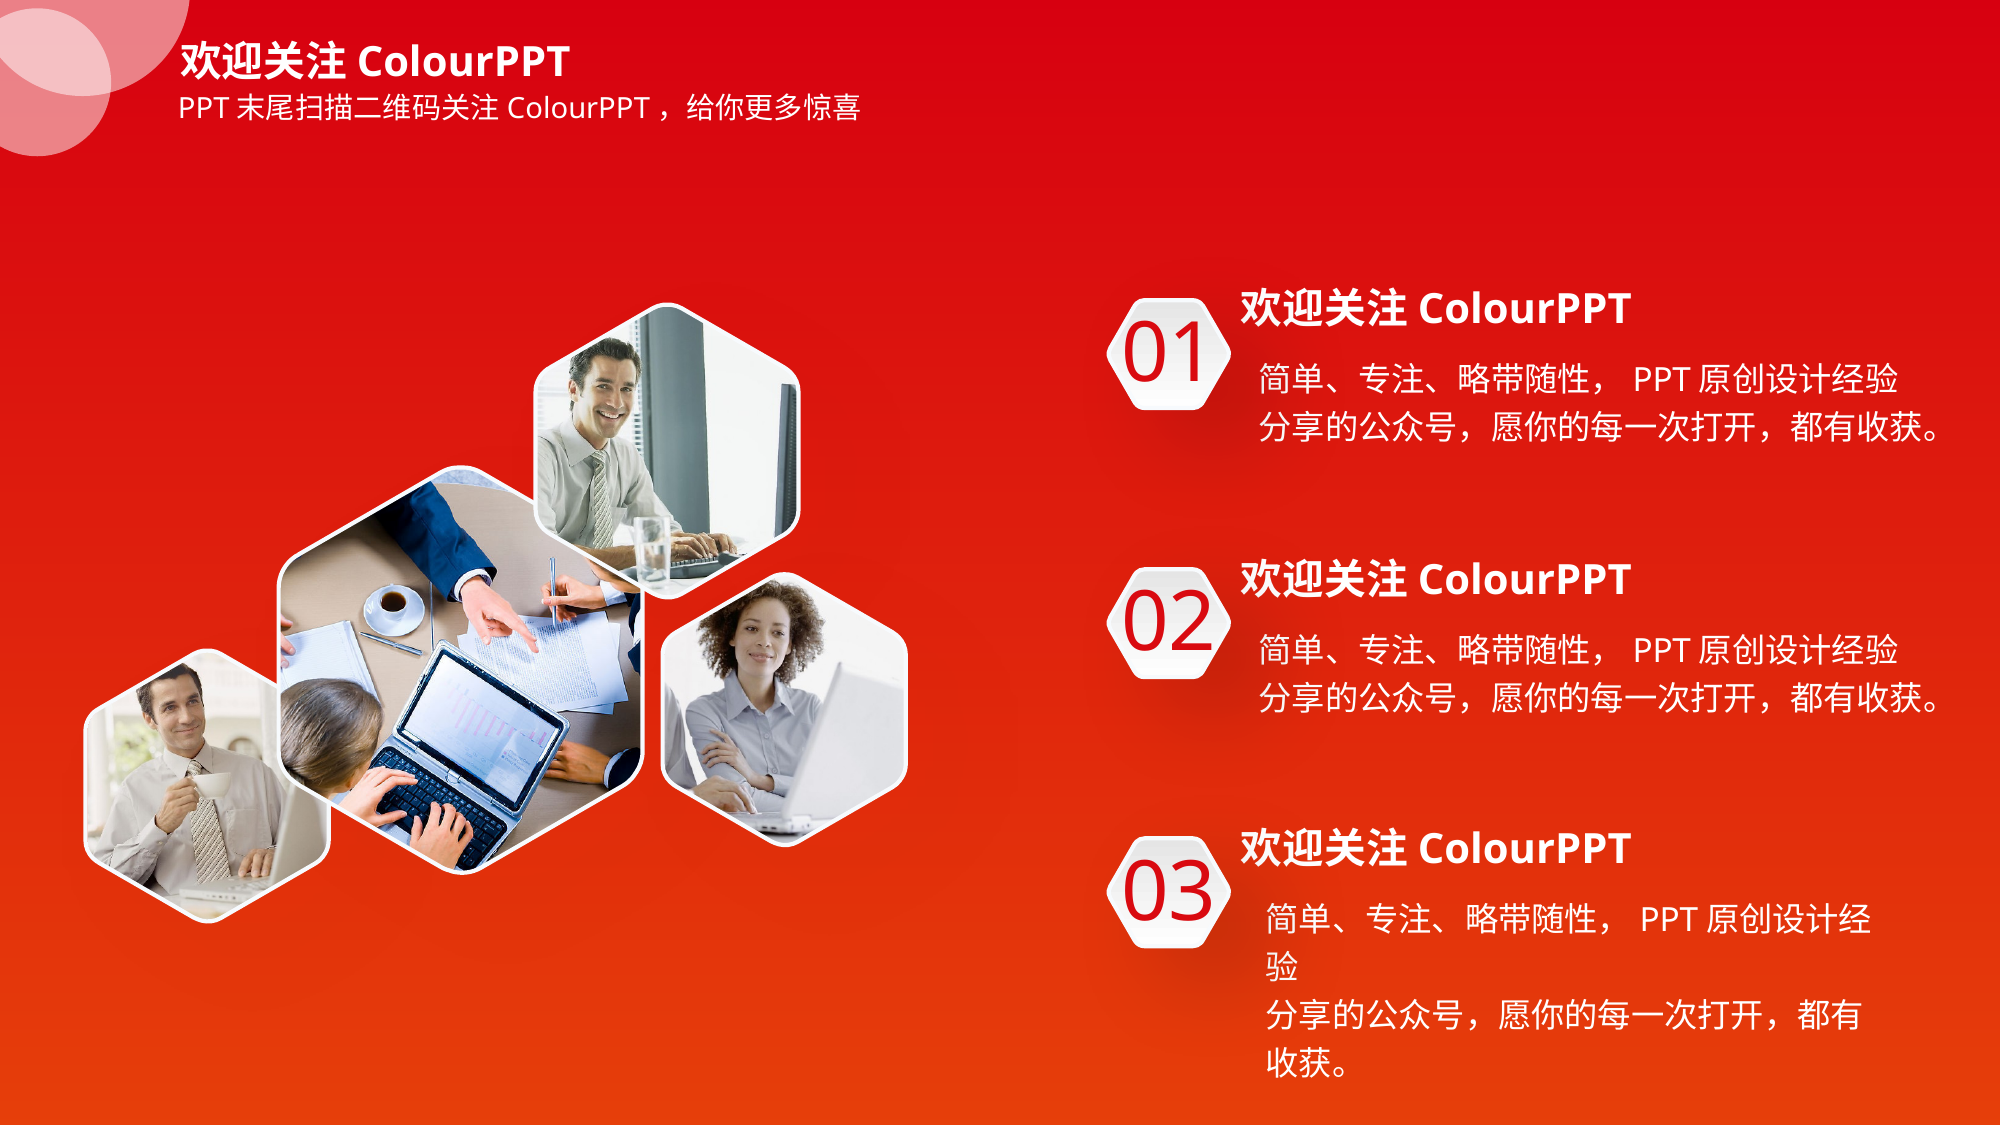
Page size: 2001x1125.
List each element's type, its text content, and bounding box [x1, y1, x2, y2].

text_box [85, 650, 329, 922]
text_box 欢迎关注ColourPPT [1226, 545, 1647, 611]
text_box 欢迎关注ColourPPT [191, 27, 586, 82]
text_box 简单、专注、略带随性，PPT原创设计经验 分享的公众号，愿你的每一次打开，都有收获。 [1251, 883, 1908, 1090]
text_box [278, 467, 643, 873]
text_box 简单、专注、略带随性，PPT原创设计经验 分享的公众号，愿你的每一次打开，都有收获。 [1265, 343, 2000, 454]
text_box [1136, 406, 1201, 410]
text_box 简单、专注、略带随性，PPT原创设计经验 分享的公众号，愿你的每一次打开，都有收获。 [1263, 613, 2000, 725]
text_box [1136, 675, 1201, 679]
text_box 欢迎关注ColourPPT [1226, 274, 1647, 340]
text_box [534, 304, 799, 599]
text_box 欢迎关注ColourPPT [1226, 814, 1647, 880]
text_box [0, 0, 191, 157]
text_box [1136, 944, 1202, 948]
text_box PPT末尾扫描二维码关注ColourPPT，给你更多惊喜 [191, 82, 877, 132]
text_box 01 [1106, 291, 1232, 406]
text_box 02 [1106, 560, 1232, 675]
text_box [662, 574, 906, 846]
text_box 03 [1106, 829, 1232, 944]
